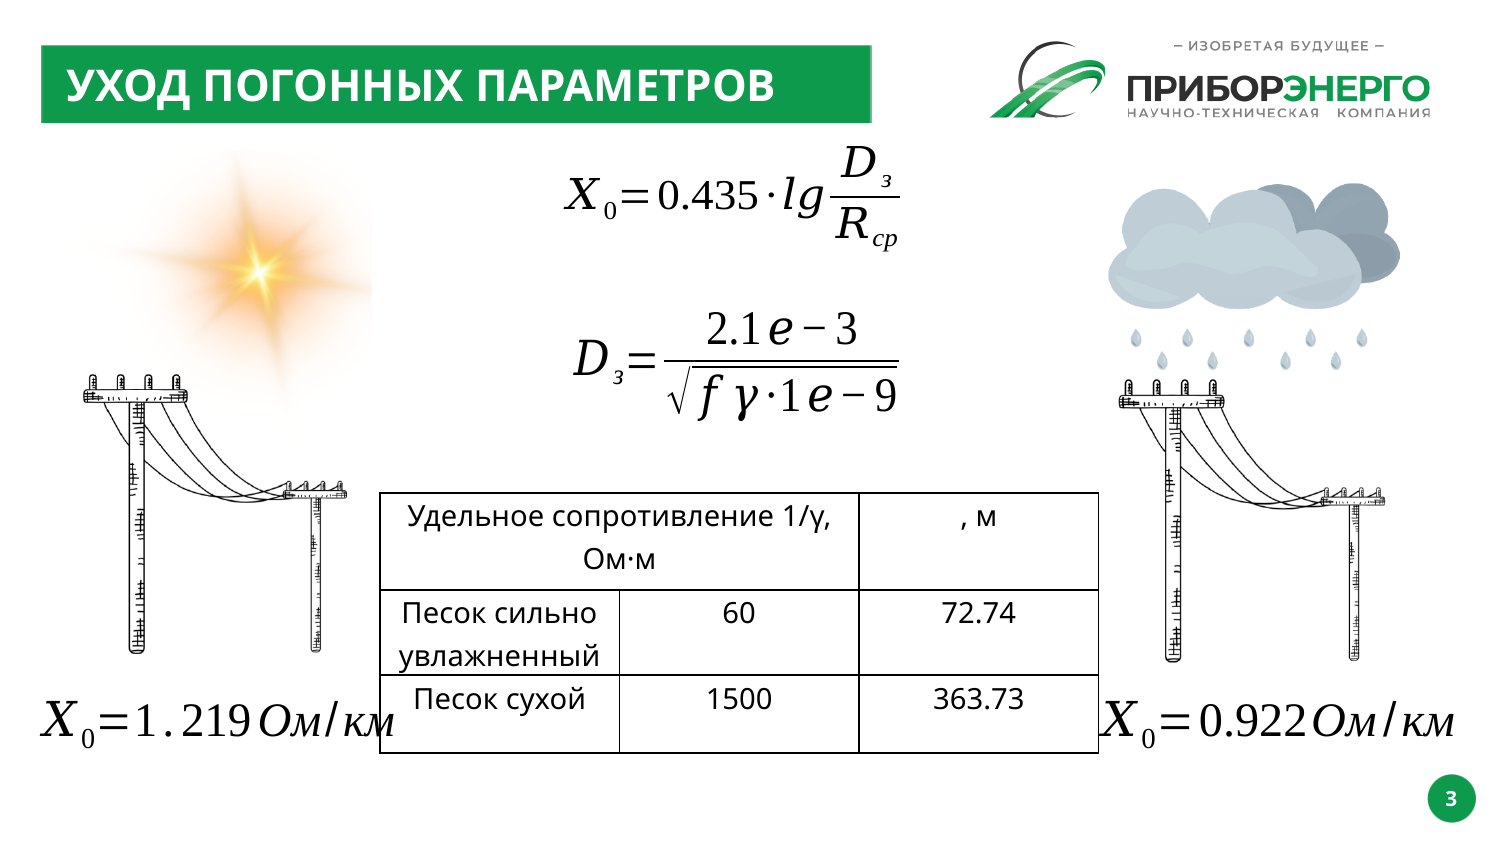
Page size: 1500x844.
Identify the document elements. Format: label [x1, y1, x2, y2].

picture [1427, 774, 1476, 823]
picture [1095, 163, 1413, 680]
picture [988, 40, 1431, 118]
picture [40, 44, 872, 124]
picture [70, 149, 378, 675]
